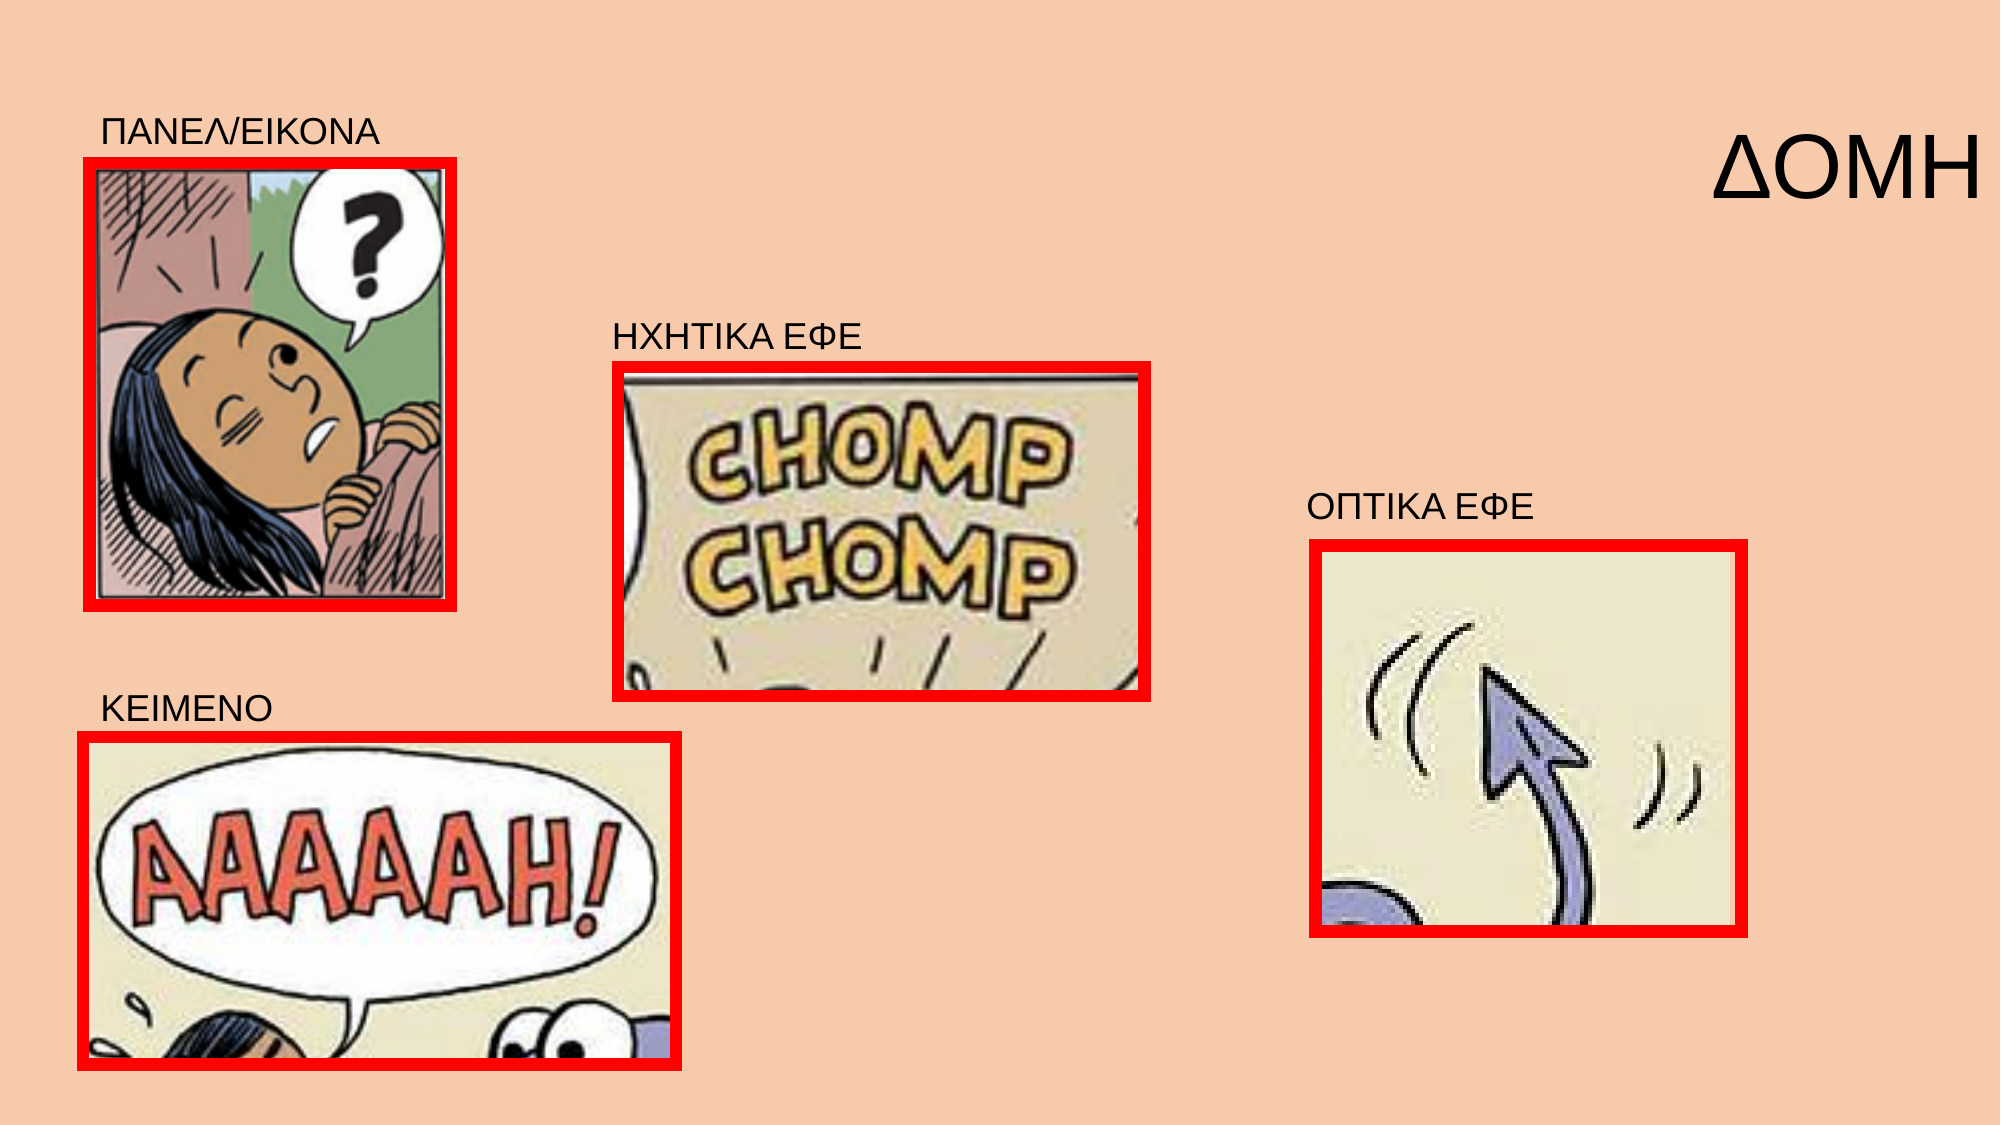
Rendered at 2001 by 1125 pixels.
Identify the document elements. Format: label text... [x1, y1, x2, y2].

picture [87, 158, 450, 606]
text_box ΚΕΙΜΕΝΟ [85, 676, 513, 737]
picture [1313, 538, 1742, 929]
text_box ΗΧΗΤΙΚΑ ΕΦΕ [596, 304, 1024, 365]
picture [85, 738, 681, 1064]
title ΔΟΜΗ [0, 59, 2000, 278]
text_box ΠΑΝΕΛ/ΕΙΚΟΝΑ [85, 99, 513, 160]
picture [617, 366, 1145, 697]
text_box ΟΠΤΙΚΑ ΕΦΕ [1291, 474, 1719, 535]
